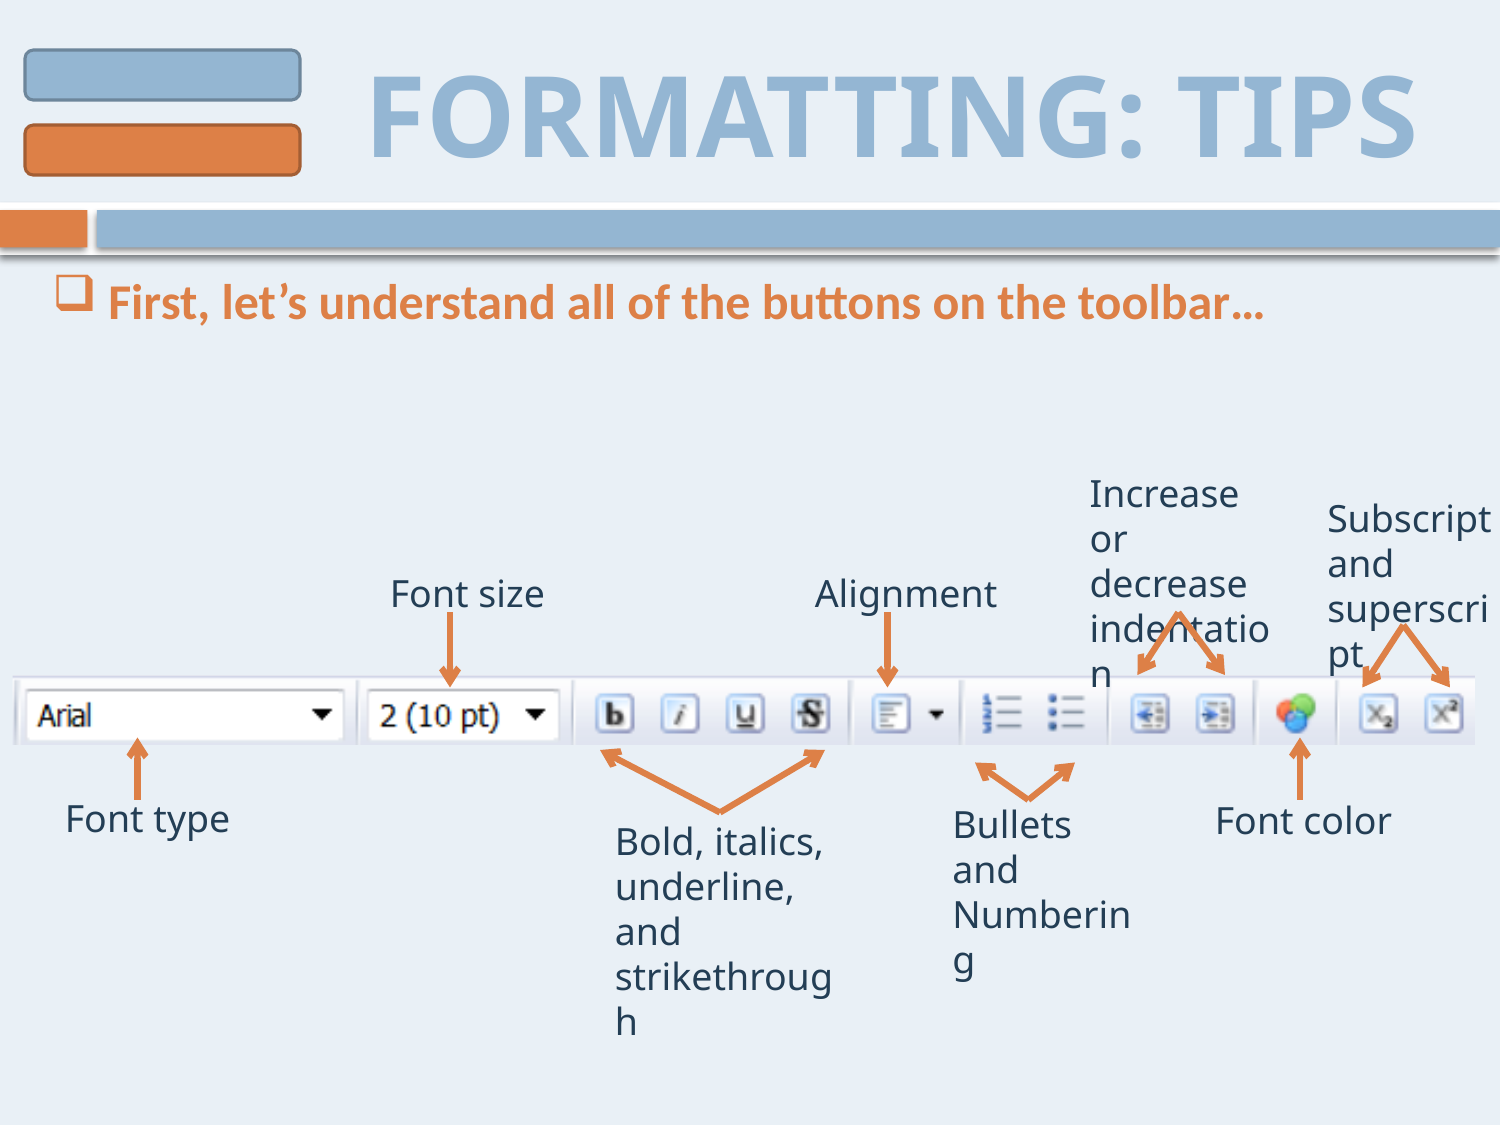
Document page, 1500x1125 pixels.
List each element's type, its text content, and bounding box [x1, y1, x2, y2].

text_box Bold, italics, underline, and strikethrough [600, 811, 850, 1051]
text_box FORMATTING: TIPS [350, 12, 1500, 213]
text_box Subscript and superscript [1312, 487, 1500, 683]
text_box [23, 48, 302, 102]
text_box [599, 749, 826, 813]
text_box First, let’s understand all of the buttons on the toolbar… [37, 262, 1463, 338]
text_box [1362, 624, 1451, 688]
text_box Bullets and Numbering [937, 793, 1150, 989]
text_box Font type [49, 787, 263, 848]
picture [12, 674, 1476, 745]
text_box Font color [1199, 789, 1413, 850]
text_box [1137, 612, 1226, 676]
text_box Font size [374, 562, 588, 623]
text_box Alignment [799, 562, 1013, 623]
text_box Increase or decrease indentation [1074, 462, 1288, 673]
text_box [974, 762, 1076, 801]
text_box [23, 123, 302, 177]
